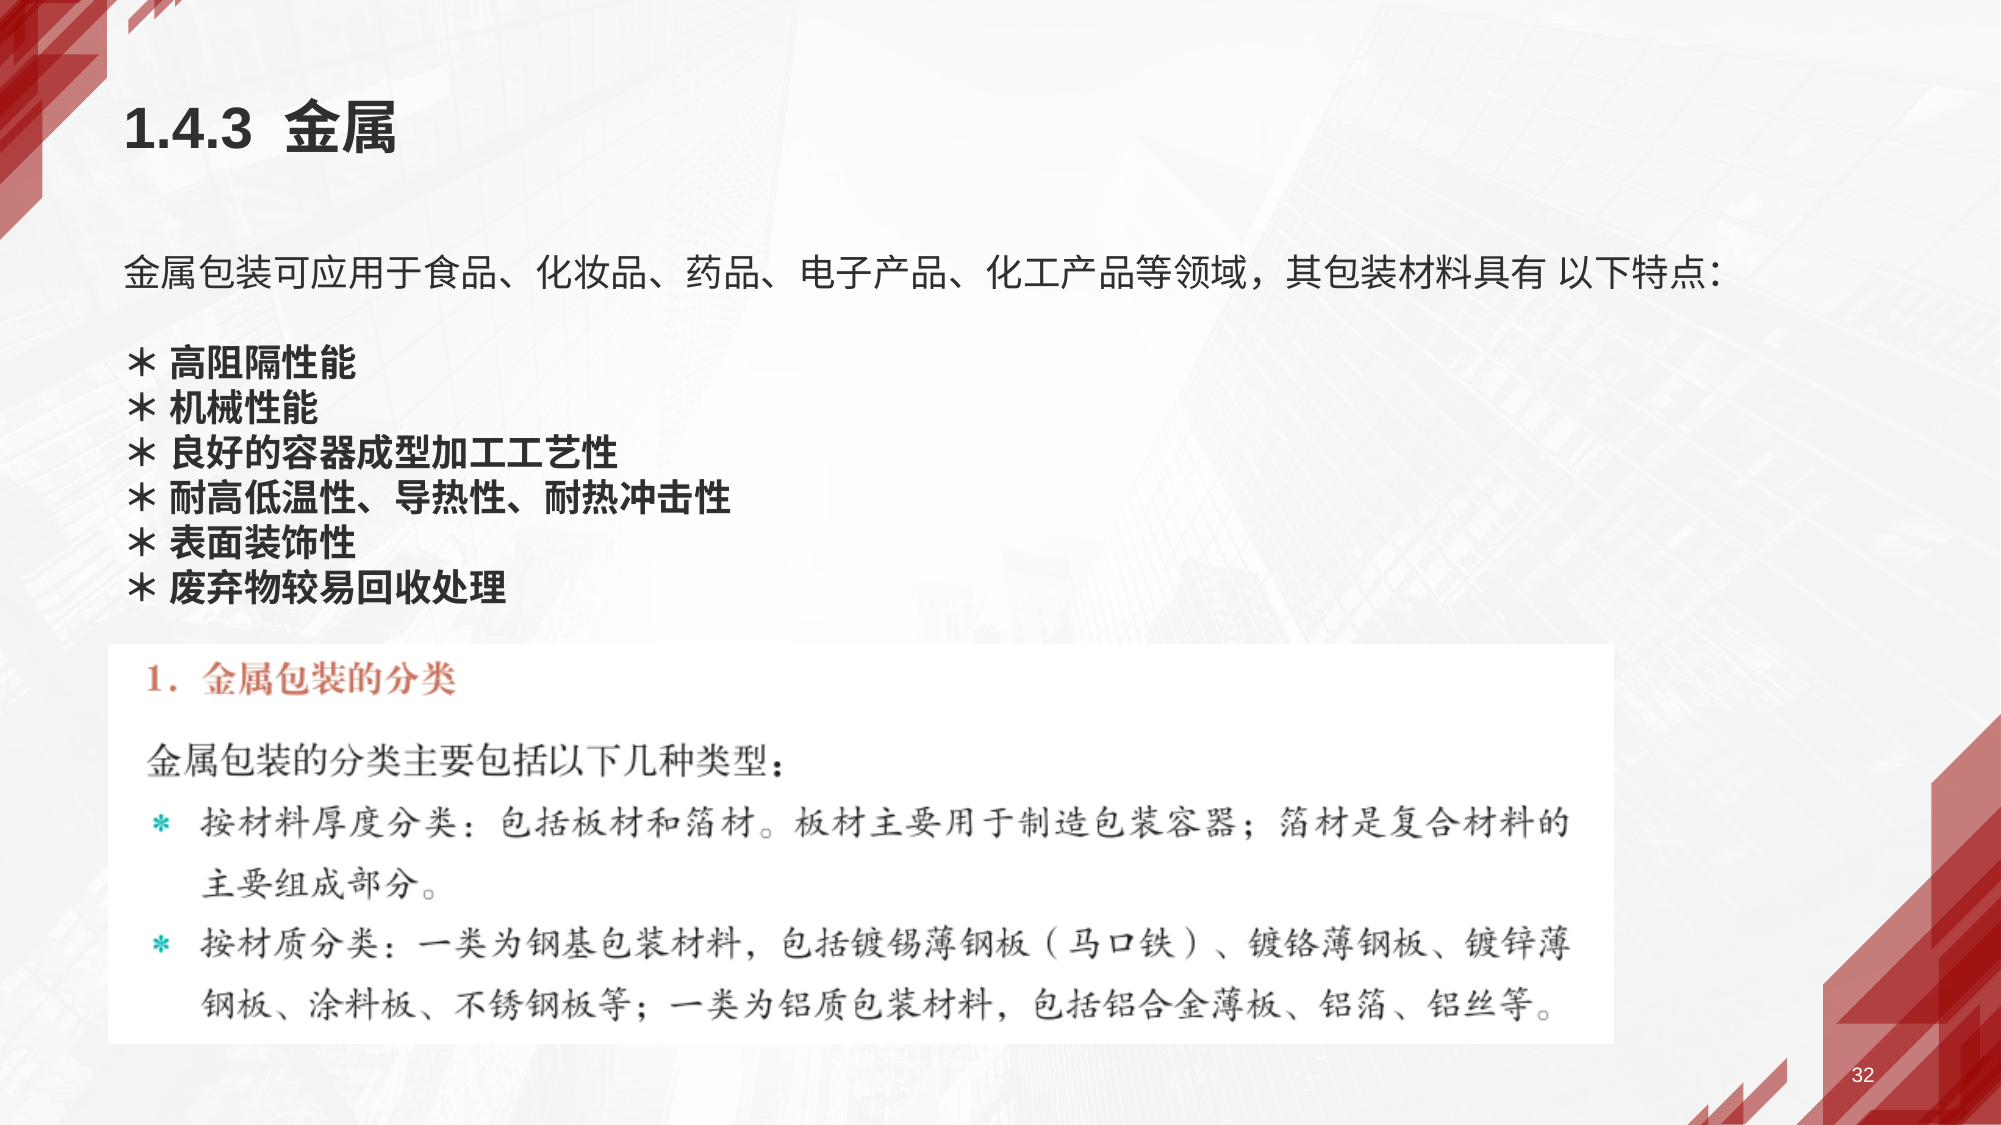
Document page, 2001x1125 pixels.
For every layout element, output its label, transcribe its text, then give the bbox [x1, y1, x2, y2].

picture [108, 644, 1614, 1044]
title 1.4.3 金属 [108, 81, 1890, 169]
text_box 金属包装可应用于食品、化妆品、药品、电子产品、化工产品等领域，其包装材料具有 以下特点： ＊ 高阻隔性能 ＊ 机械性能 ＊ 良好的容器成型加工工艺性 ＊ 耐高低温性、导热性、耐热冲击性 ＊ 表面装饰性 ＊ 废弃物较易回收处理 [108, 241, 1867, 617]
slide_number 32 [1452, 1056, 1890, 1092]
